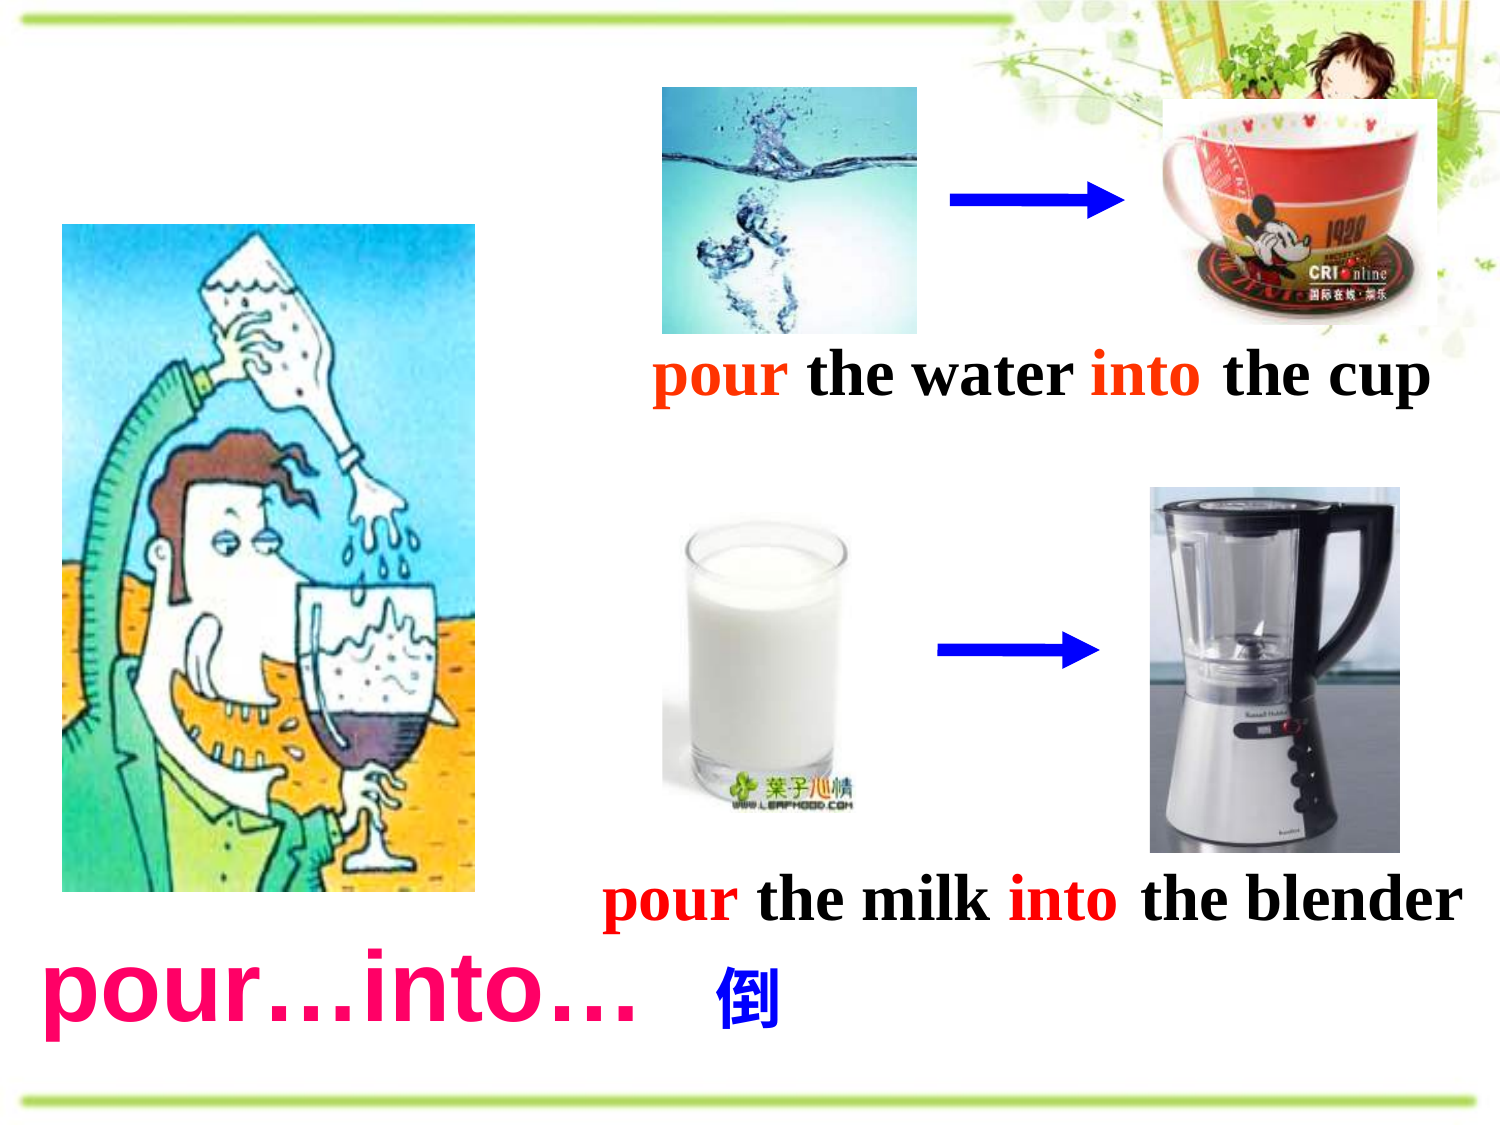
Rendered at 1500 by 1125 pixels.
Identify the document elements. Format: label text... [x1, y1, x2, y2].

text_box [949, 193, 1126, 207]
text_box [937, 643, 1100, 657]
text_box pour the milk into the blender [587, 825, 1500, 950]
picture [0, 0, 1500, 1125]
text_box pour the water into the cup [637, 299, 1500, 425]
text_box 倒 [700, 949, 798, 1045]
title pour…into… [24, 887, 936, 1075]
